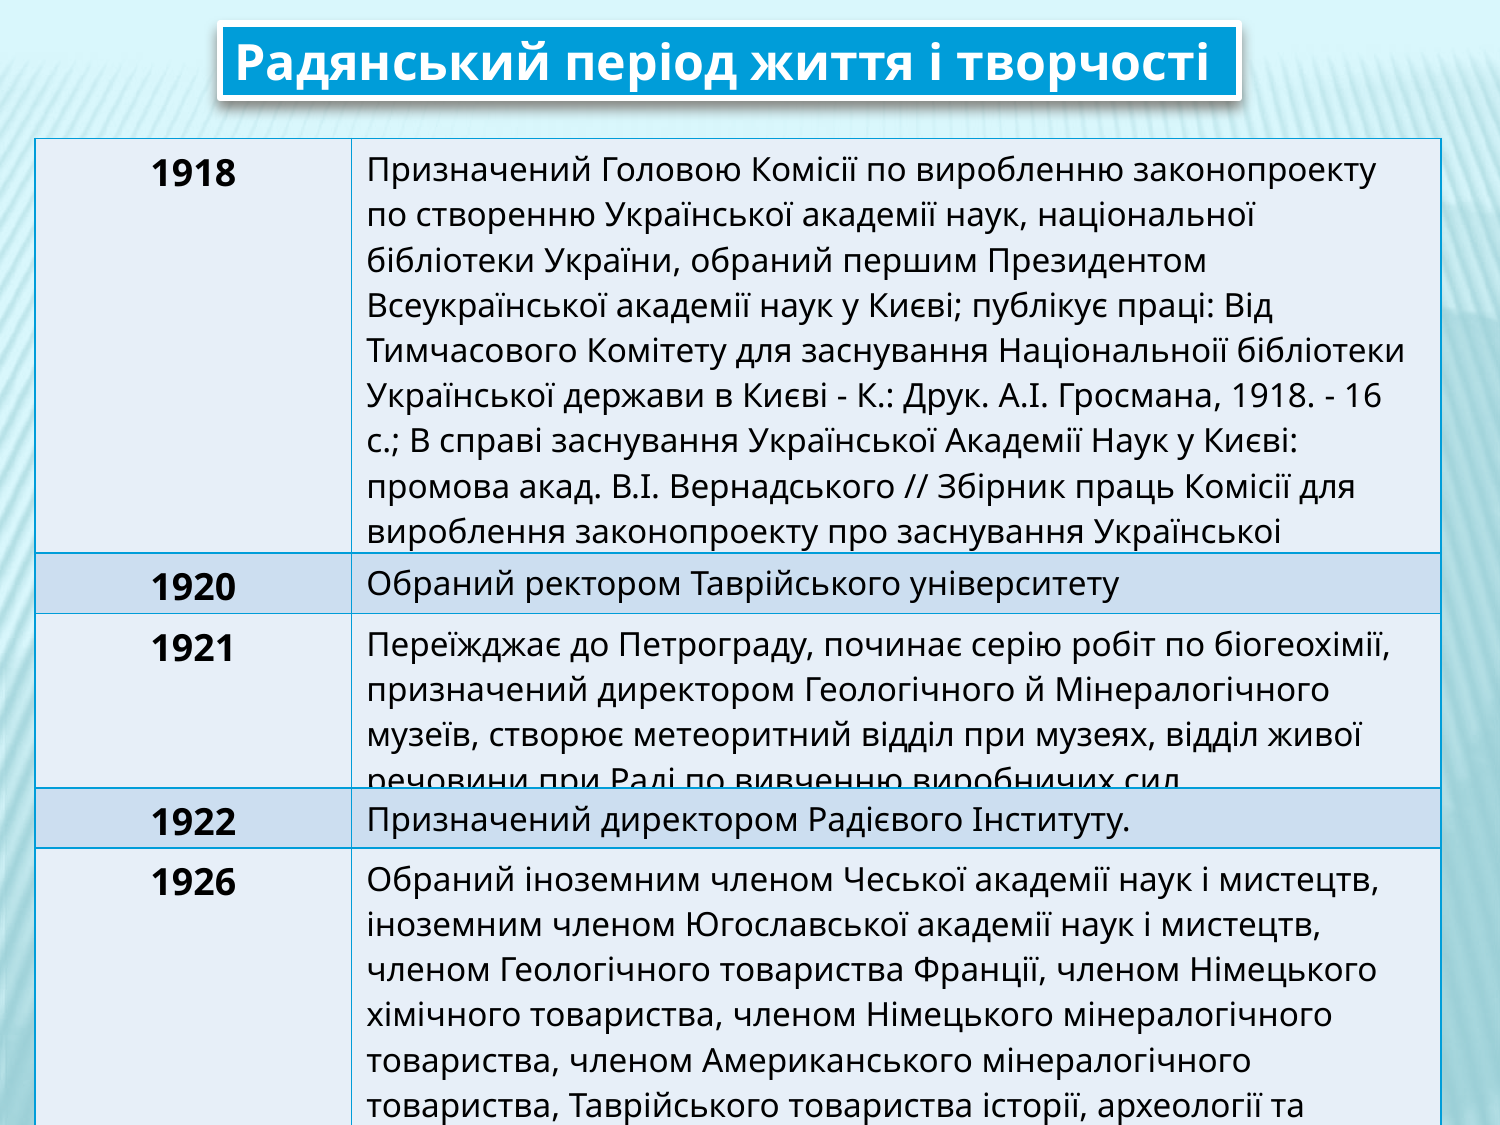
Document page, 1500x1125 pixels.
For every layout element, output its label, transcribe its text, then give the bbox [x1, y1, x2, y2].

table_cell 1921 [36, 614, 351, 787]
table_cell Обраний iноземним членом Чеської академiї наук i мистецтв, iноземним членом Югославської академiї наук i мистецтв, членом Геологiчного товариства Францiї, членом Нiмецького хiмiчного товариства, членом Нiмецького мiнералогiчного товариства, членом Американського мiнералогiчного товариства, Таврiйського товариства iсторiї, археологiї та етнографiї; публiкує працю: "Бiосфера" (Ленинград. Научн. хим-техн. из-во, 1926. - 232 с.). [352, 849, 1440, 1125]
table_cell 1922 [36, 789, 351, 847]
table_header Призначений Головою Комiсiї по виробленню законопроекту по створенню Української академiї наук, нацiональної бiблiотеки України, обраний першим Президентом Всеукраїнської академiї наук у Києвi; публiкує працi: Вiд Тимчасового Комiтету для заснування Нацiональноiї бiблiотеки Української держави в Києвi - К.: Друк. А.I. Гросмана, 1918. - 16 с.; В справi заснування Української Академiї Наук у Києвi: промова акад. В.I. Вернадського // Збiрник праць Комiсiї для вироблення законопроекту про заснування Українськоi Академiї Наук у Києвi. - К.: 1919. - С. 5-8. [352, 139, 1440, 552]
table_cell 1920 [36, 554, 351, 613]
table_cell Обраний ректором Таврiйського унiверситету [352, 554, 1440, 613]
text_box Радянський період життя і творчості [217, 20, 1242, 101]
table_cell 1926 [36, 849, 351, 1125]
table_cell Переїжджає до Петрограду, починає серiю робiт по бiогеохiмiї, призначений директором Геологiчного й Мiнералогiчного музеїв, створює метеоритний вiддiл при музеях, вiддiл живої речовини при Радi по вивченню виробничих сил. [352, 614, 1440, 787]
table_header 1918 [36, 139, 351, 552]
table_cell Призначений директором Радiєвого Iнституту. [352, 789, 1440, 847]
